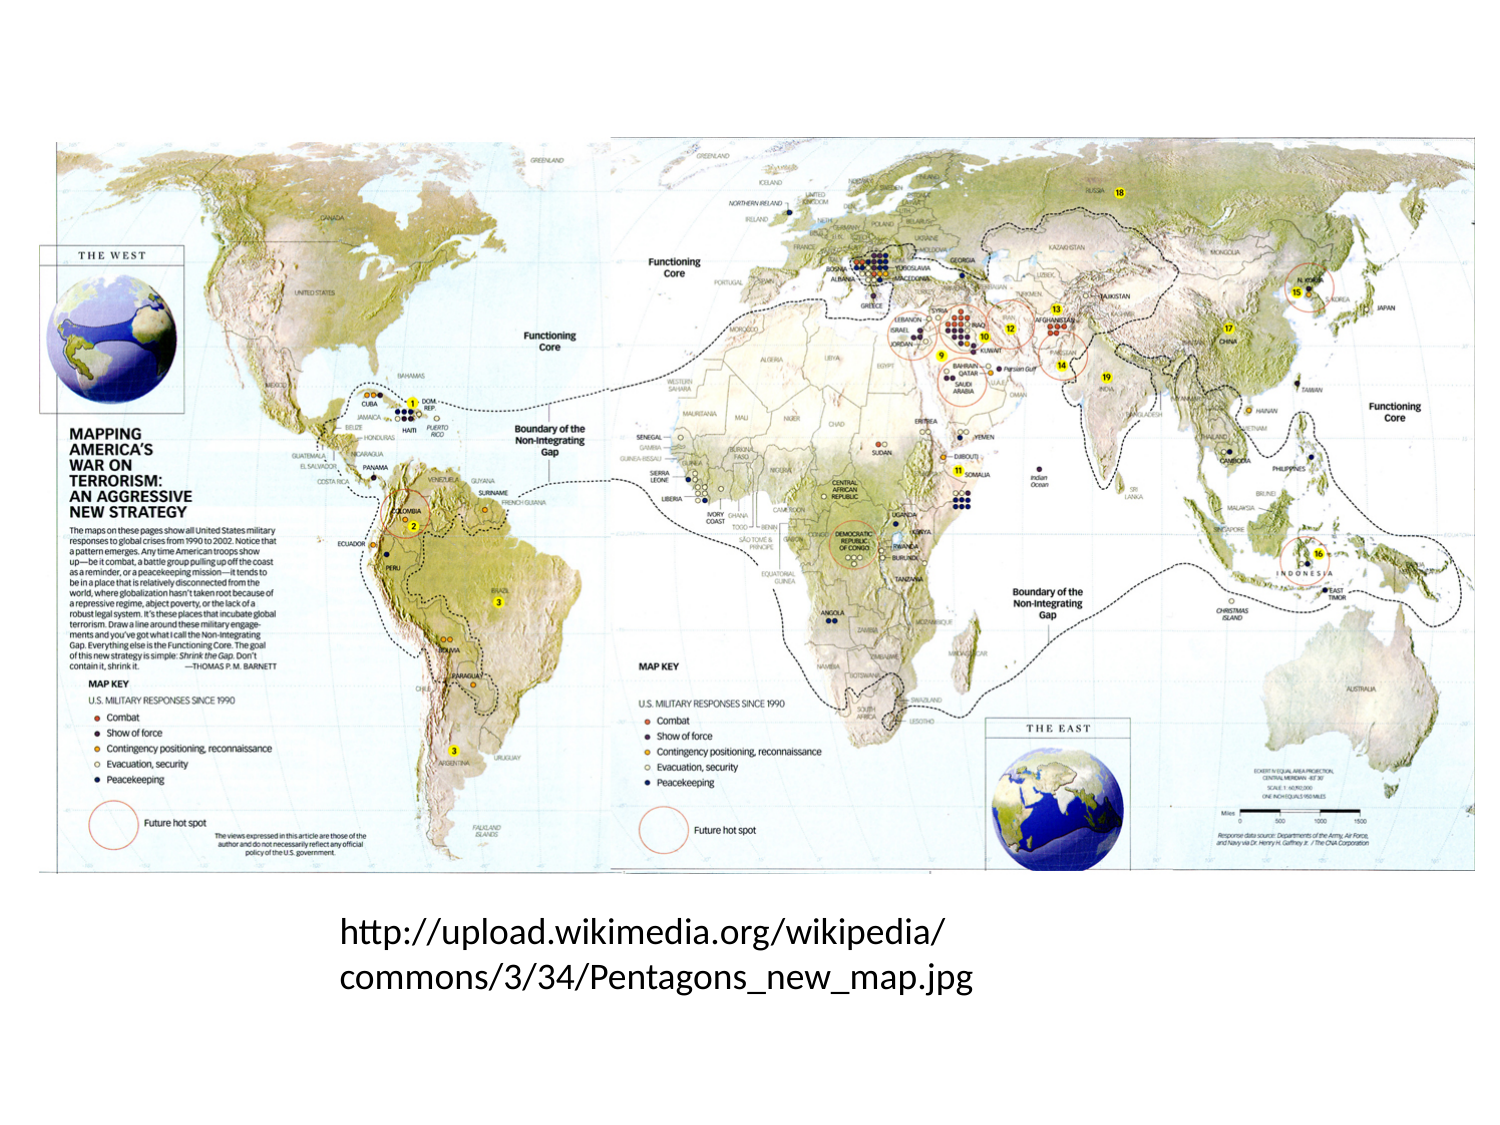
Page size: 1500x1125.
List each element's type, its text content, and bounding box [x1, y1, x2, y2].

text_box http://upload.wikimedia.org/wikipedia/commons/3/34/Pentagons_new_map.jpg [324, 899, 1075, 1005]
picture [37, 137, 1475, 876]
